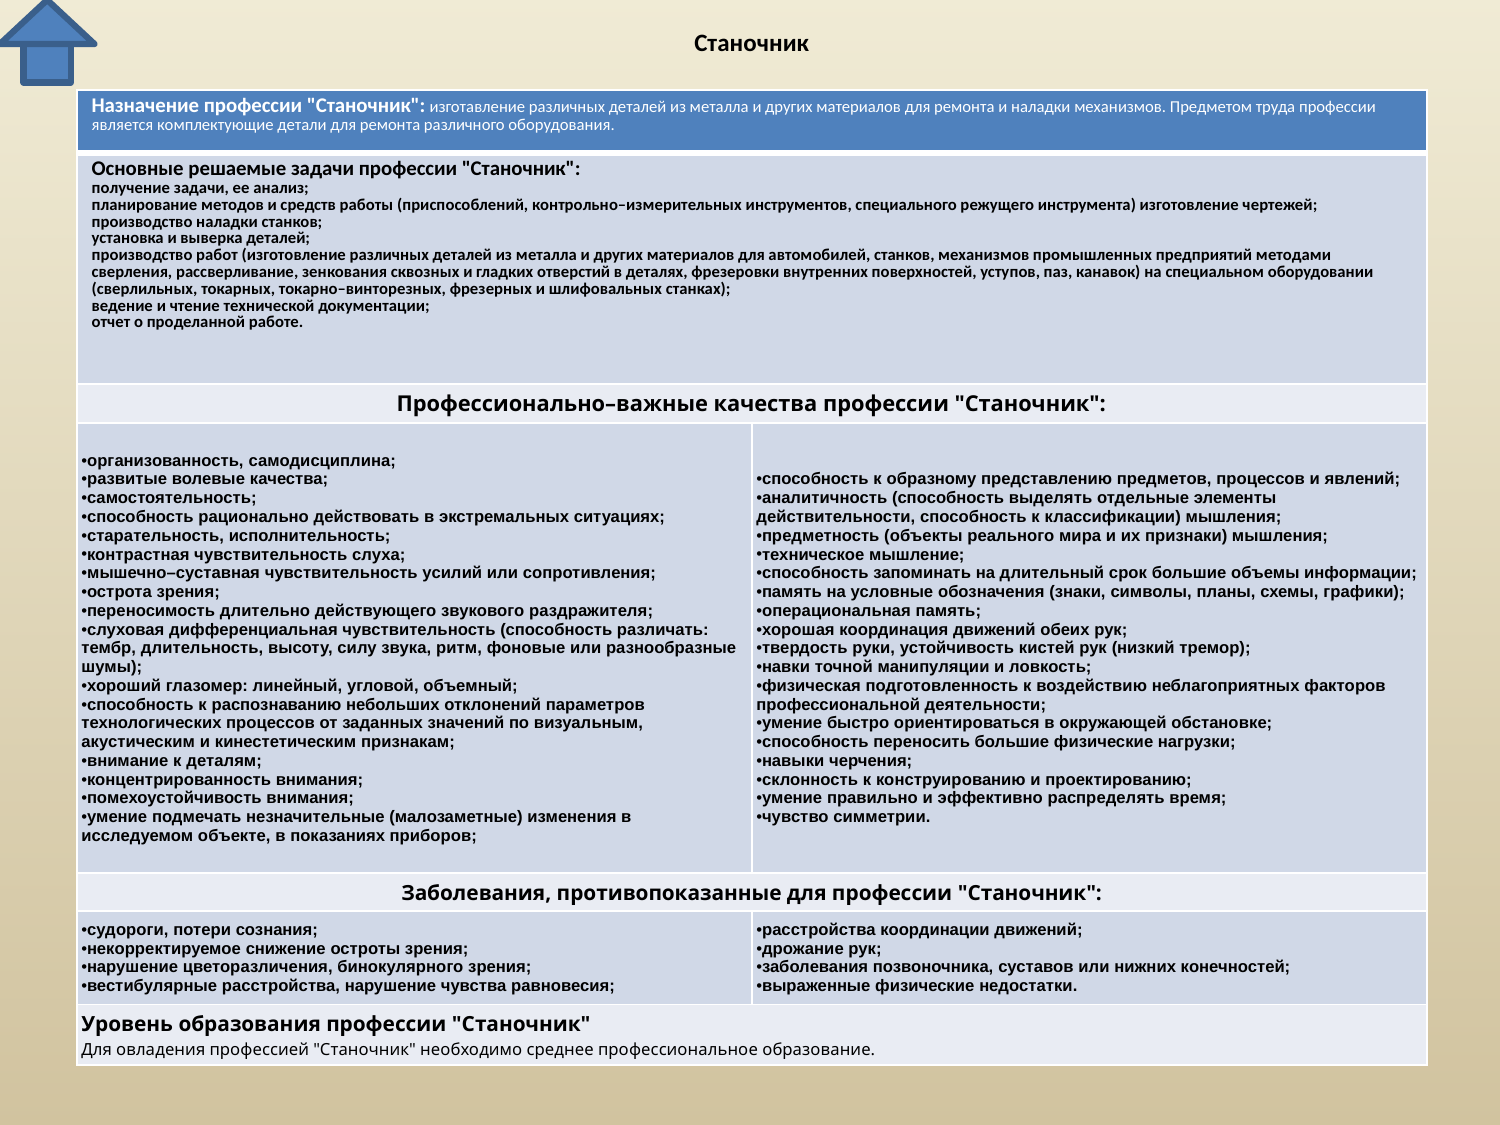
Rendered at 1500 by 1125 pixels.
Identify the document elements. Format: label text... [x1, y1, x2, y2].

table_cell организованность, самодисциплина; развитые волевые качества; самостоятельность; способность рационально действовать в экстремальных ситуациях; старательность, исполнительность; контрастная чувствительность слуха; мышечно–суставная чувствительность усилий или сопротивления; острота зрения; переносимость длительно действующего звукового раздражителя; слуховая дифференциальная чувствительность (способность различать: тембр, длительность, высоту, силу звука, ритм, фоновые или разнообразные шумы); хороший глазомер: линейный, угловой, объемный; способность к распознаванию небольших отклонений параметров технологических процессов от заданных значений по визуальным, акустическим и кинестетическим признакам; внимание к деталям; концентрированность внимания; помехоустойчивость внимания; умение подмечать незначительные (малозаметные) изменения в исследуемом объекте, в показаниях приборов; [78, 424, 751, 872]
table_cell Уровень образования профессии "Станочник" Для овладения профессией "Станочник" необходимо среднее профессиональное образование. [78, 1005, 1426, 1064]
table_cell судороги, потери сознания; некорректируемое снижение остроты зрения; нарушение цветоразличения, бинокулярного зрения; вестибулярные расстройства, нарушение чувства равновесия; [78, 912, 751, 1004]
table_cell Заболевания, противопоказанные для профессии "Станочник": [78, 874, 1426, 910]
table_cell [94, 0, 102, 84]
title Станочник [102, 0, 1427, 84]
table_cell способность к образному представлению предметов, процессов и явлений; аналитичность (способность выделять отдельные элементы действительности, способность к классификации) мышления; предметность (объекты реального мира и их признаки) мышления; техническое мышление; способность запоминать на длительный срок большие объемы информации; память на условные обозначения (знаки, символы, планы, схемы, графики); операциональная память; хорошая координация движений обеих рук; твердость руки, устойчивость кистей рук (низкий тремор); навки точной манипуляции и ловкость; физическая подготовленность к воздействию неблагоприятных факторов профессиональной деятельности; умение быстро ориентироваться в окружающей обстановке; способность переносить большие физические нагрузки; навыки черчения; склонность к конструированию и проектированию; умение правильно и эффективно распределять время; чувство симметрии. [753, 424, 1426, 872]
table_cell расстройства координации движений; дрожание рук; заболевания позвоночника, суставов или нижних конечностей; выраженные физические недостатки. [753, 912, 1426, 1004]
table_cell Профессионально–важные качества профессии "Станочник": [78, 385, 1426, 422]
table_cell Основные решаемые задачи профессии "Станочник": получение задачи, ее анализ; планирование методов и средств работы (приспособлений, контрольно–измерительных инструментов, специального режущего инструмента) изготовление чертежей; производство наладки станков; установка и выверка деталей; производство работ (изготовление различных деталей из металла и других материалов для автомобилей, станков, механизмов промышленных предприятий методами сверления, рассверливание, зенкования сквозных и гладких отверстий в деталях, фрезеровки внутренних поверхностей, уступов, паз, канавок) на специальном оборудовании (сверлильных, токарных, токарно–винторезных, фрезерных и шлифовальных станках); ведение и чтение технической документации; отчет о проделанной работе. [78, 156, 1426, 383]
table_header Назначение профессии "Станочник": изготавление различных деталей из металла и других материалов для ремонта и наладки механизмов. Предметом труда профессии является комплектующие детали для ремонта различного оборудования. [78, 91, 1426, 150]
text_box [1, 1, 93, 81]
